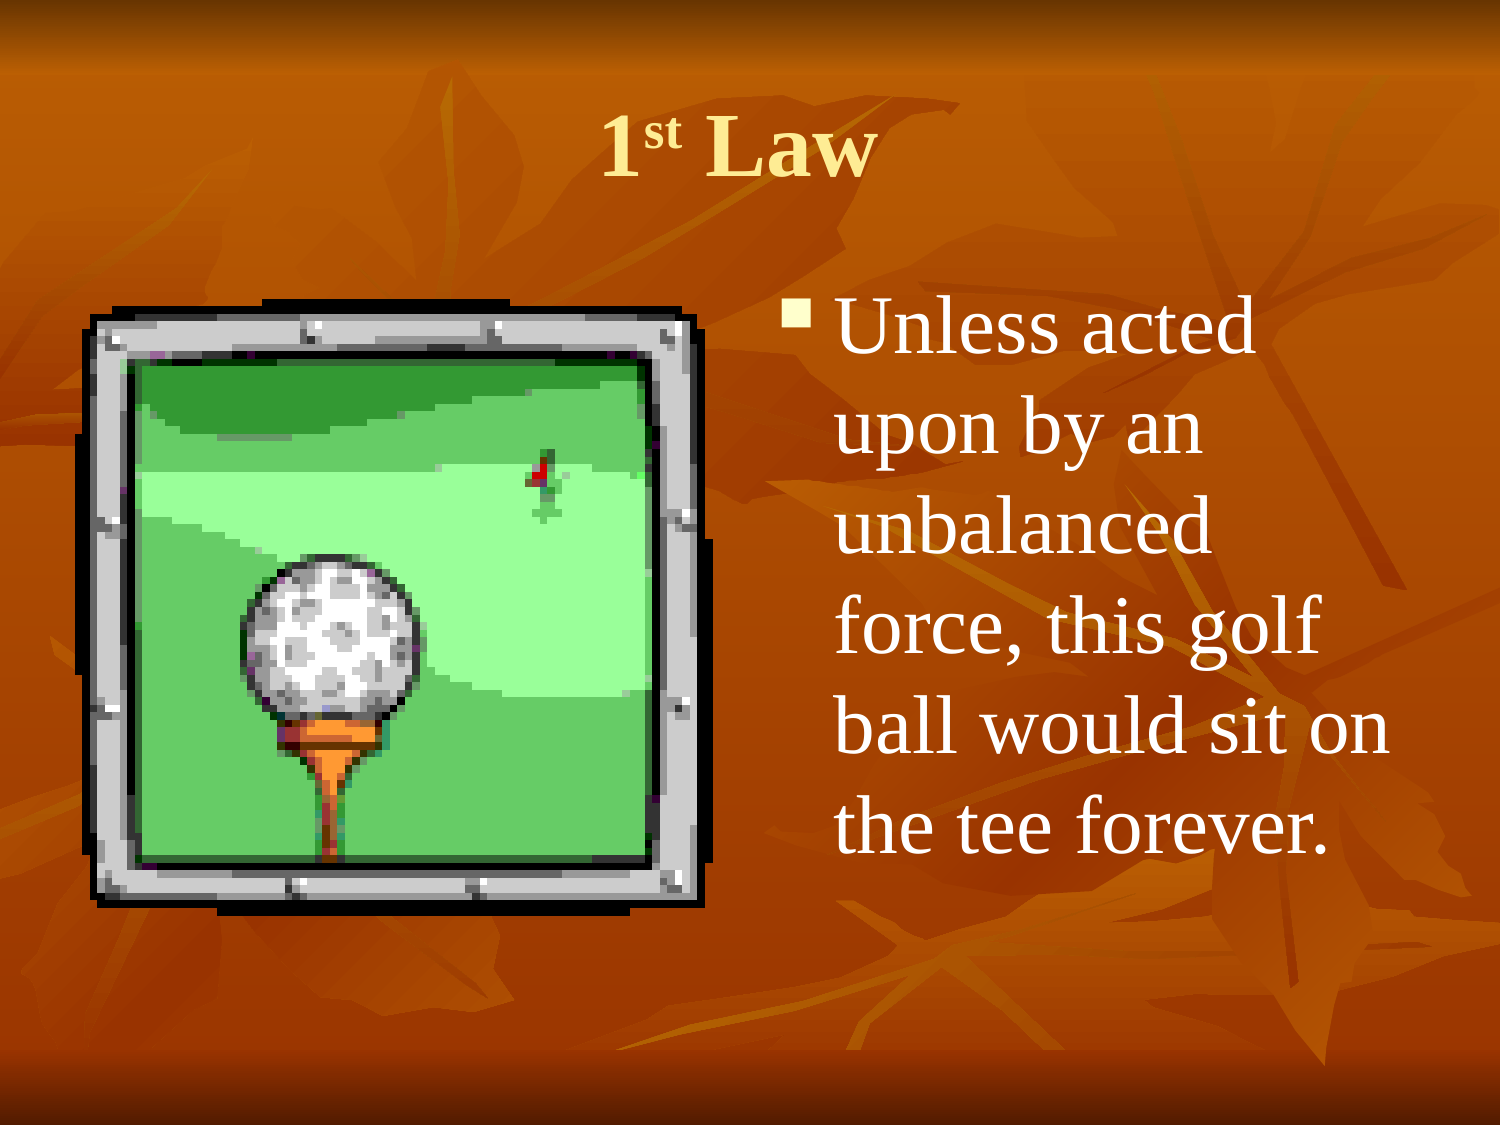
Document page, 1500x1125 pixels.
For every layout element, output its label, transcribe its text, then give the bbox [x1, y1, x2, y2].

list Unless acted upon by an unbalanced force, this golf ball would sit on the tee forever. [762, 262, 1426, 1006]
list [74, 299, 713, 916]
title 1st Law [74, 45, 1426, 234]
